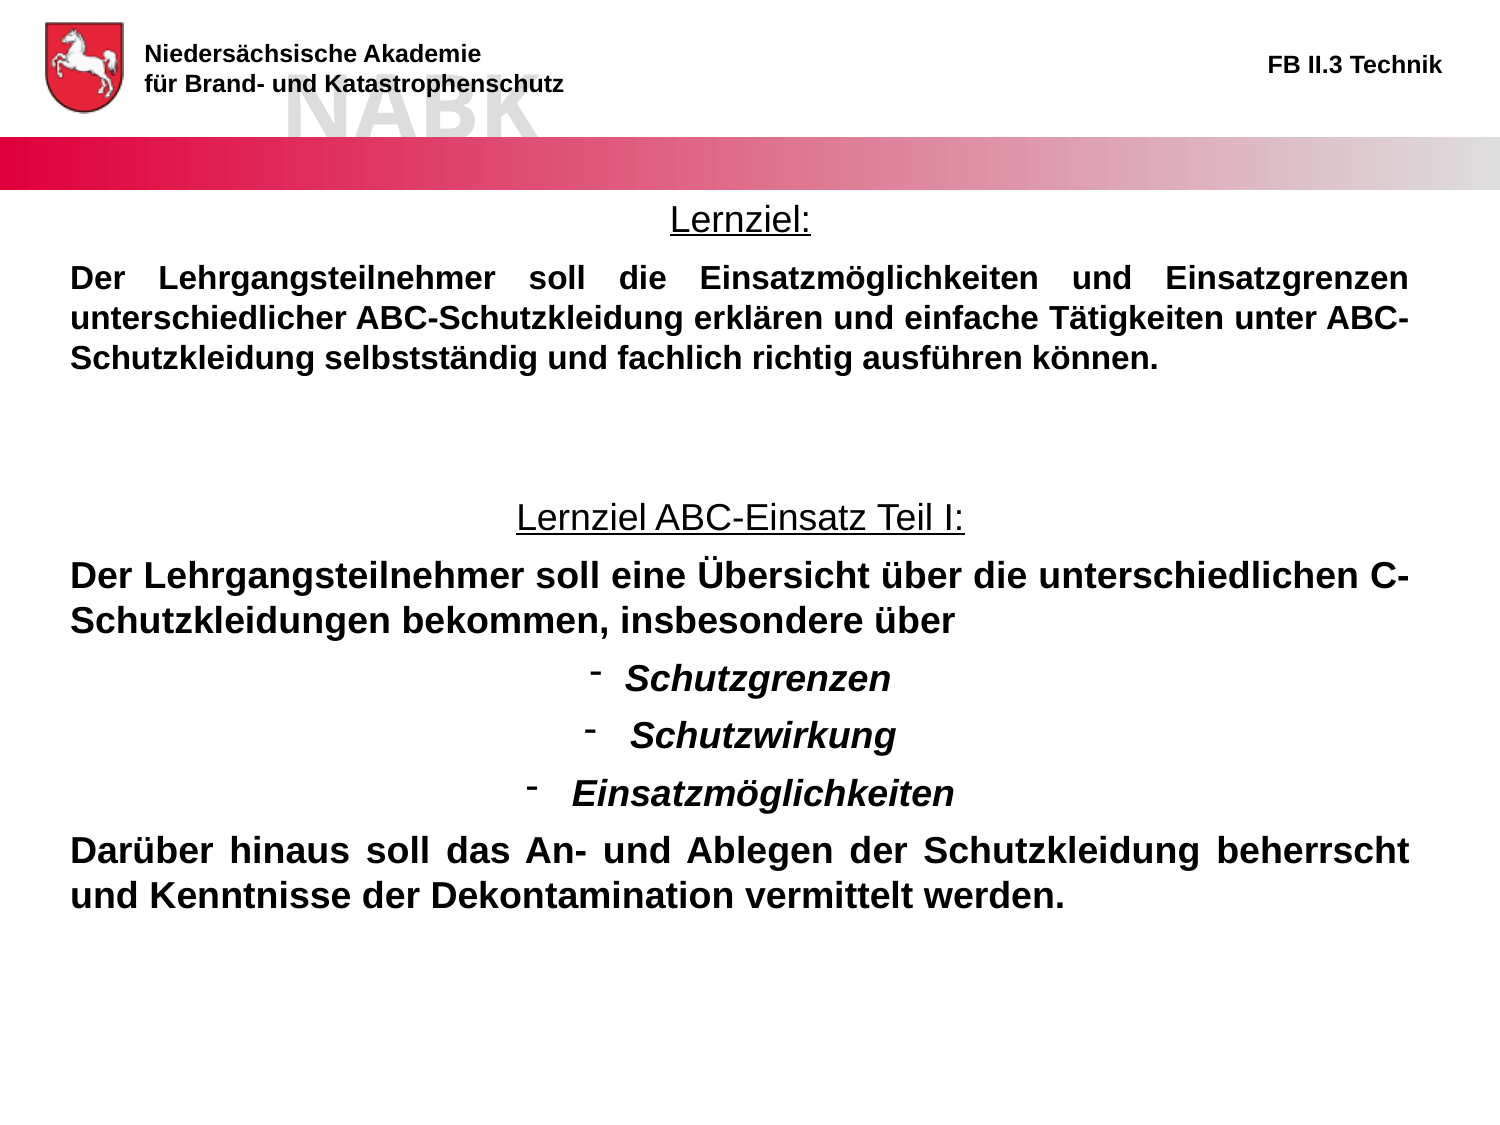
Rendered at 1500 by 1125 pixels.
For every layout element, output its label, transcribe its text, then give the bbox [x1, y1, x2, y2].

text_box Lernziel: Der Lehrgangsteilnehmer soll die Einsatzmöglichkeiten und Einsatzgrenzen unterschiedlicher ABC-Schutzkleidung erklären und einfache Tätigkeiten unter ABC-Schutzkleidung selbstständig und fachlich richtig ausführen können. Lernziel ABC-Einsatz Teil I: Der Lehrgangsteilnehmer soll eine Übersicht über die unterschiedlichen C-Schutzkleidungen bekommen, insbesondere über Schutzgrenzen Schutzwirkung Einsatzmöglichkeiten Darüber hinaus soll das An- und Ablegen der Schutzkleidung beherrscht und Kenntnisse der Dekontamination vermittelt werden. [55, 187, 1426, 924]
picture [45, 22, 124, 114]
